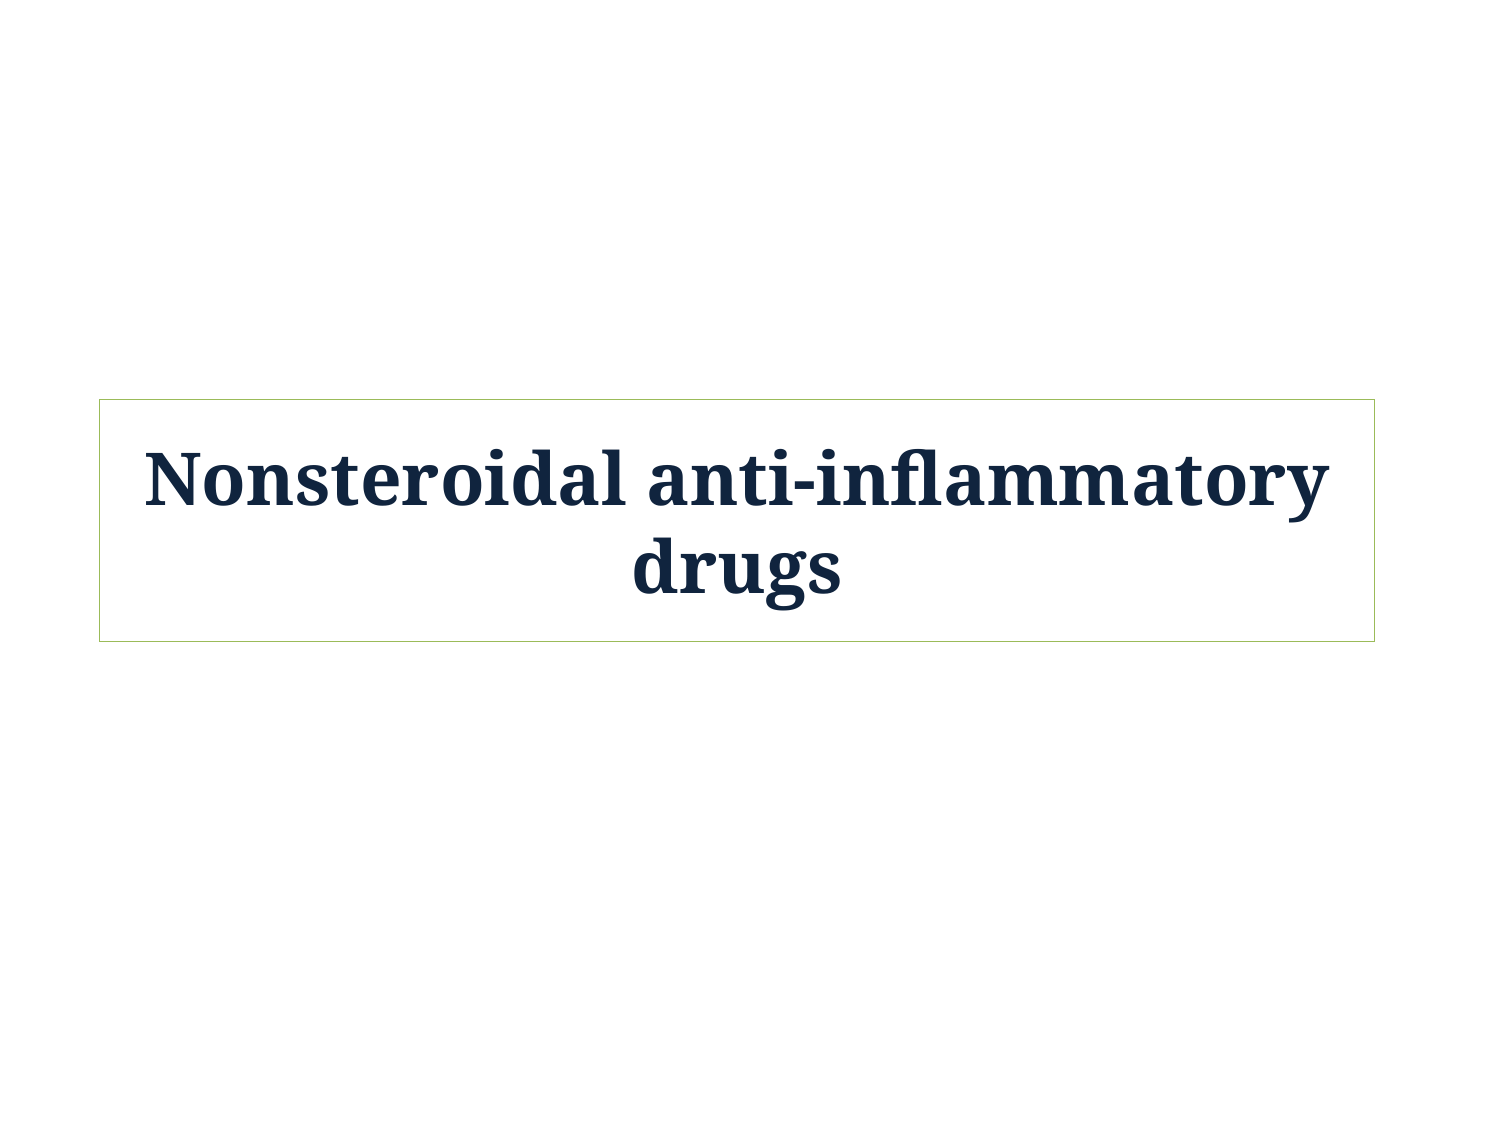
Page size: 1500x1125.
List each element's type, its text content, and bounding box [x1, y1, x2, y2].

title Nonsteroidal anti-inflammatory drugs [99, 399, 1375, 642]
